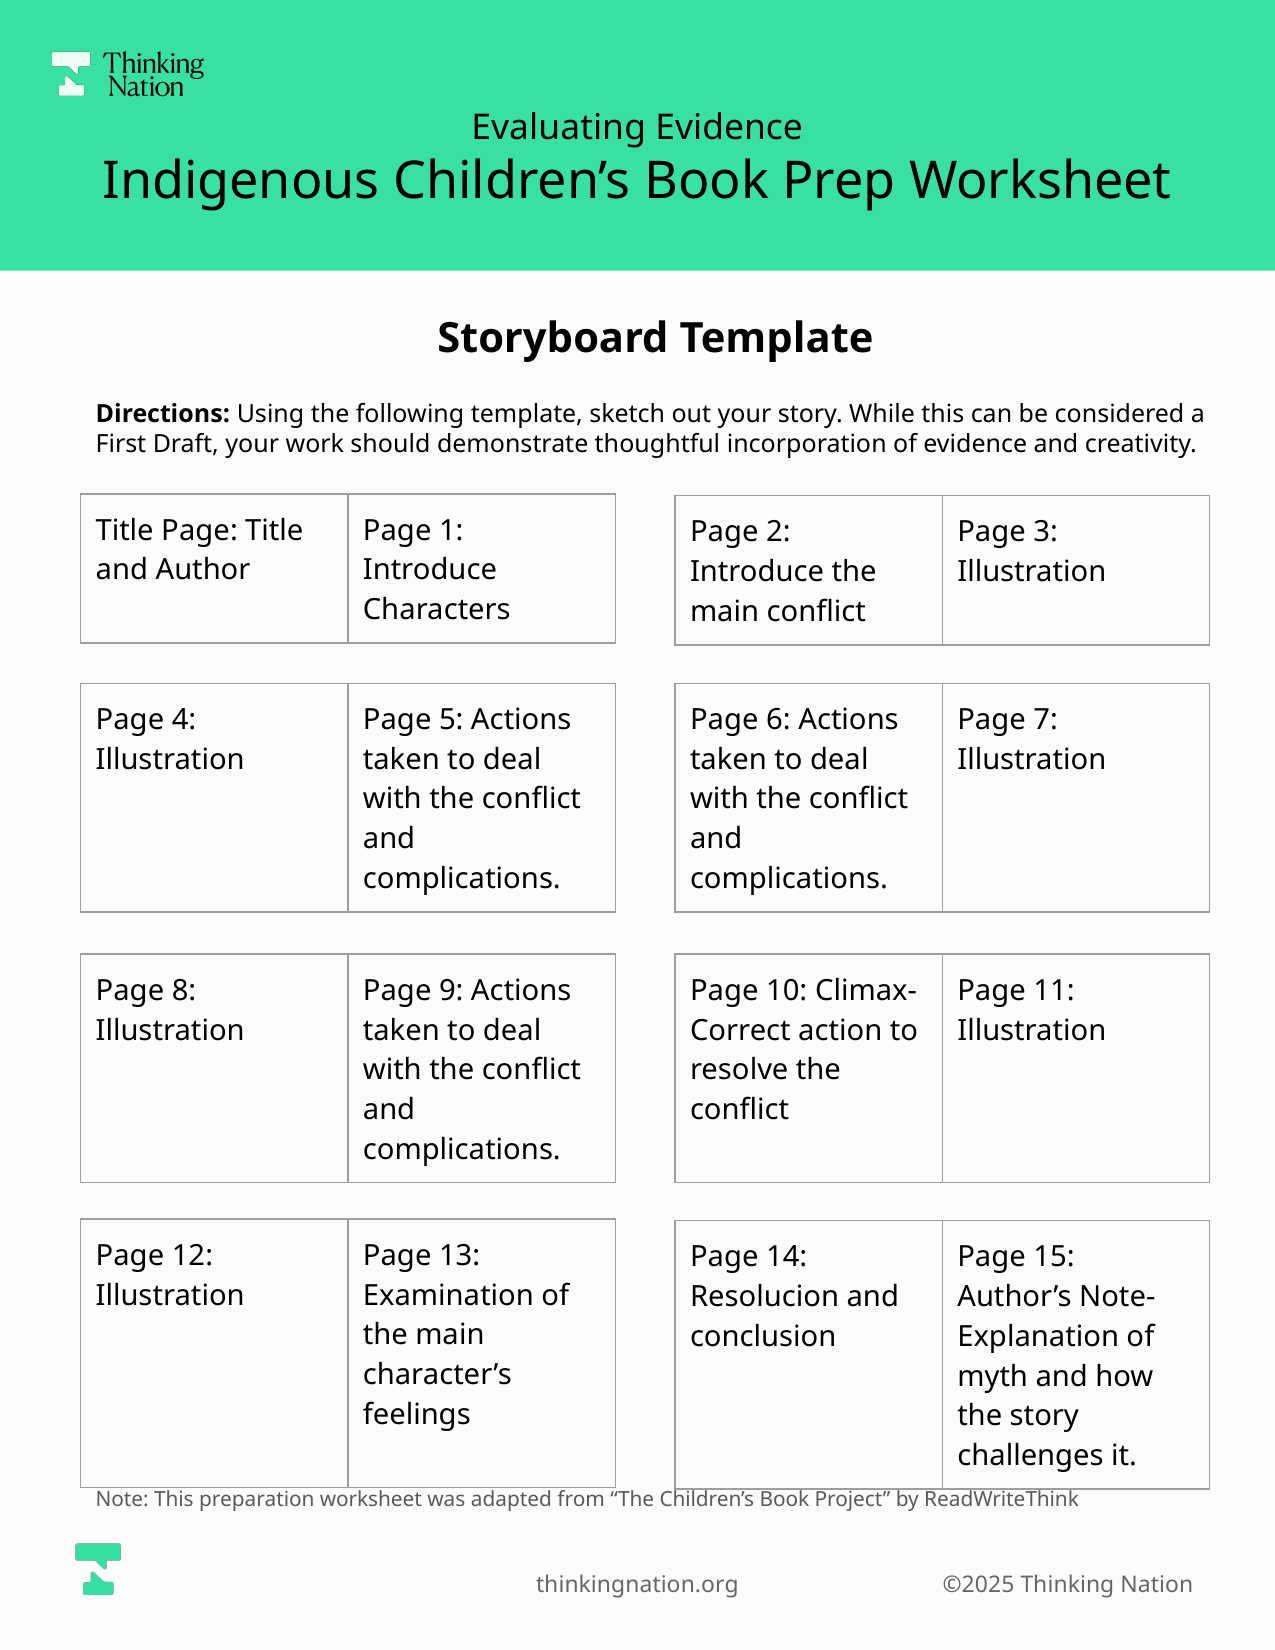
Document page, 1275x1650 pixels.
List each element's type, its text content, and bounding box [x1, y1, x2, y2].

table_header Page 10: Climax- Correct action to resolve the conflict [676, 955, 942, 1182]
table_header Page 11: Illustration [943, 955, 1209, 1182]
text_box Directions: Using the following template, sketch out your story. While this can be considered a First Draft, your work should demonstrate thoughtful incorporation of evidence and creativity. [80, 382, 1231, 487]
table_header Page 1: Introduce Characters [349, 495, 615, 642]
text_box ©2025 Thinking Nation [907, 1553, 1210, 1605]
table_header Page 6: Actions taken to deal with the conflict and complications. [676, 684, 942, 911]
table_header Page 4: Illustration [81, 684, 347, 911]
table_header Page 15: Author’s Note- Explanation of myth and how the story challenges it. [943, 1221, 1209, 1488]
table_header Page 13: Examination of the main character’s feelings [349, 1220, 615, 1487]
table_header Page 7: Illustration [943, 684, 1209, 911]
table_header Title Page: Title and Author [81, 495, 347, 642]
table_header Page 2: Introduce the main conflict [676, 496, 942, 644]
picture [62, 1533, 134, 1605]
text_box Storyboard Template [80, 296, 1231, 368]
table_header Page 3: Illustration [943, 496, 1209, 644]
table_header Page 12: Illustration [81, 1220, 347, 1487]
picture [35, 37, 210, 110]
text_box Evaluating Evidence Indigenous Children’s Book Prep Worksheet [0, 0, 1275, 271]
table_header Page 5: Actions taken to deal with the conflict and complications. [349, 684, 615, 911]
table_header Page 14: Resolucion and conclusion [676, 1221, 942, 1488]
table_header Page 9: Actions taken to deal with the conflict and complications. [349, 955, 615, 1182]
table_header Page 8: Illustration [81, 955, 347, 1182]
text_box thinkingnation.org [486, 1553, 789, 1605]
text_box Note: This preparation worksheet was adapted from “The Children’s Book Project” by ReadWriteThink [80, 1471, 1257, 1522]
